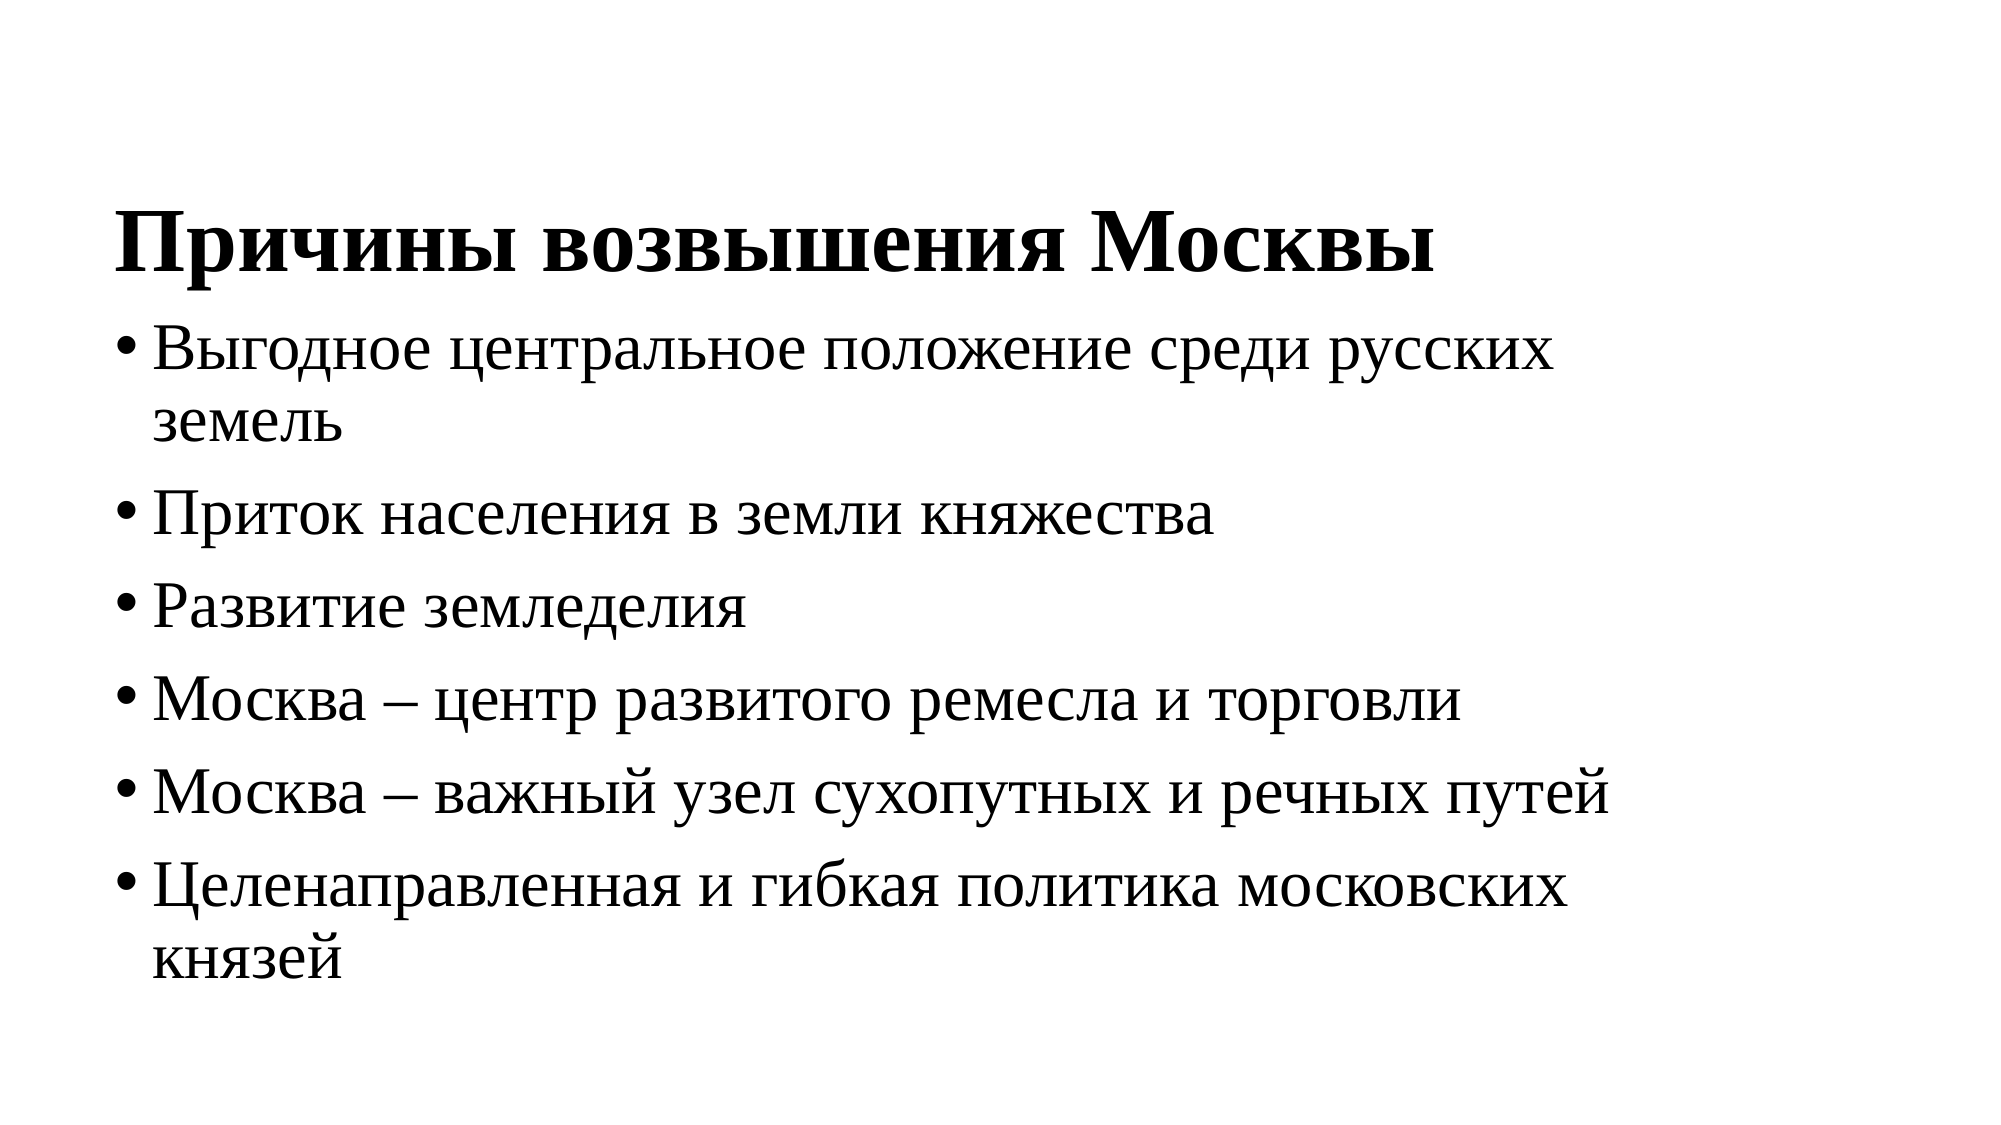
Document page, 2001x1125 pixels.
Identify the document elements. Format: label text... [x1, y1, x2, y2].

list Причины возвышения Москвы Выгодное центральное положение среди русских земель Приток населения в земли княжества Развитие земледелия Москва – центр развитого ремесла и торговли Москва – важный узел сухопутных и речных путей Целенаправленная и гибкая политика московских князей [99, 184, 1684, 1059]
